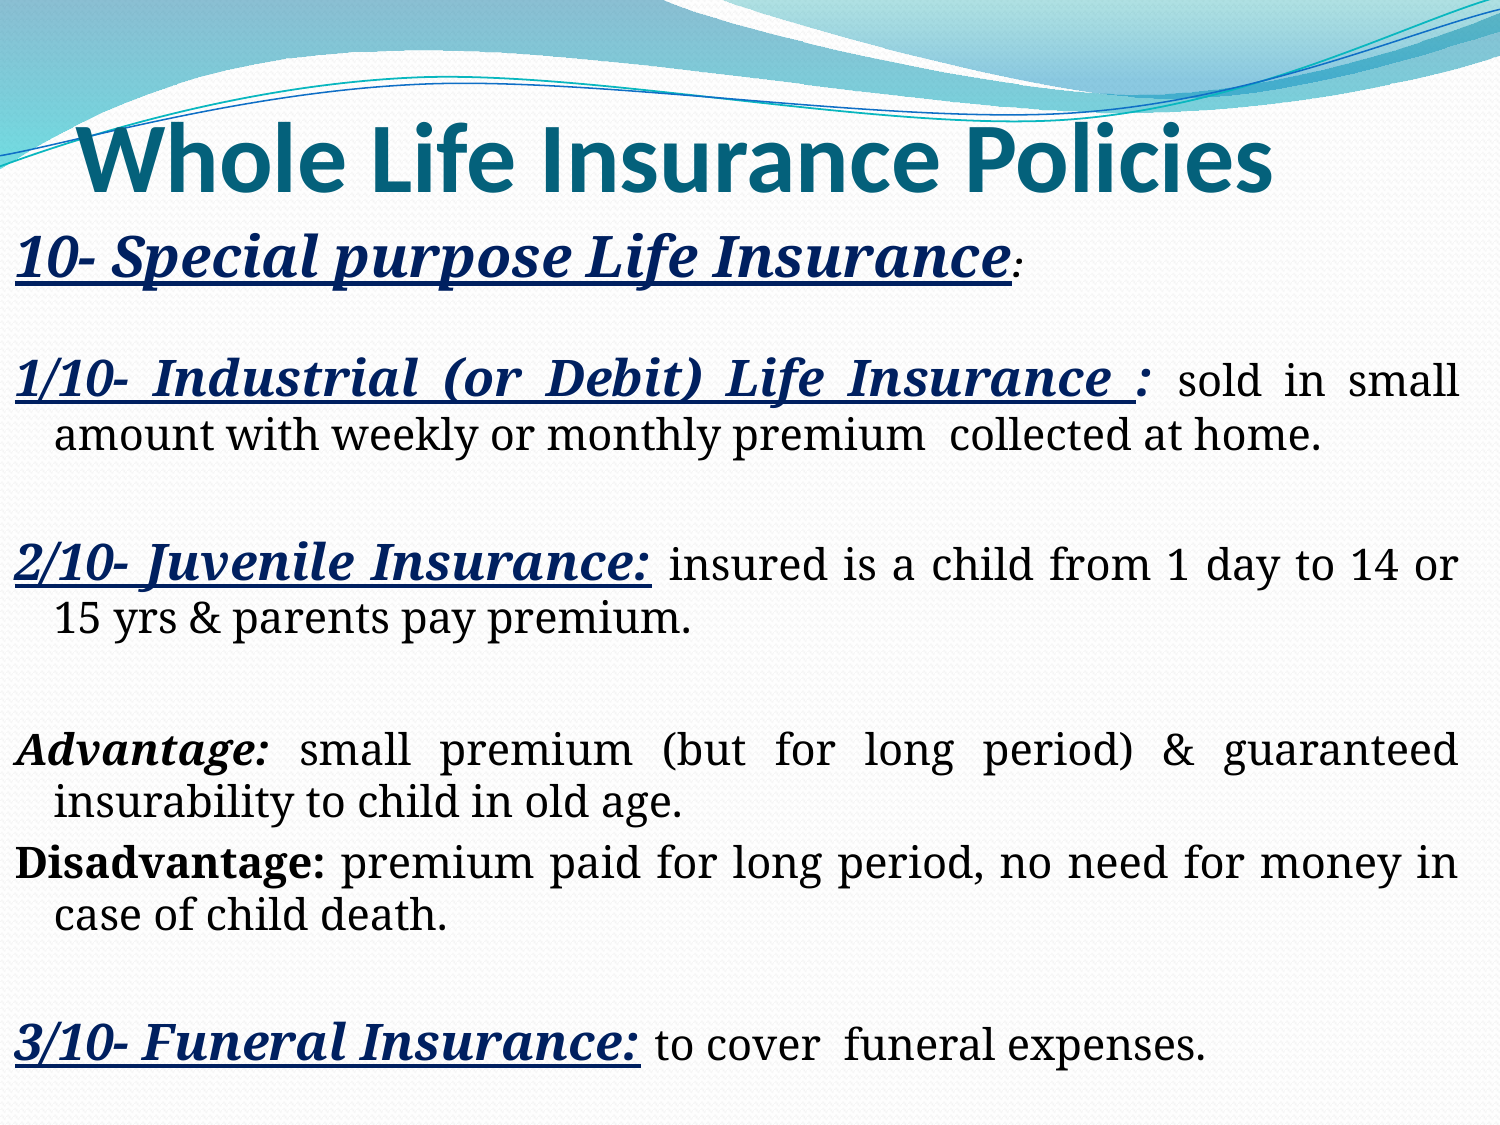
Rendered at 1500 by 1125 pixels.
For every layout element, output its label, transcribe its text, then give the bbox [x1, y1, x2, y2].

title Whole Life Insurance Policies [75, 37, 1425, 212]
list 10- Special purpose Life Insurance: 1/10- Industrial (or Debit) Life Insurance : sold in small amount with weekly or monthly premium collected at home. 2/10- Juvenile Insurance: insured is a child from 1 day to 14 or 15 yrs & parents pay premium. Advantage: small premium (but for long period) & guaranteed insurability to child in old age. Disadvantage: premium paid for long period, no need for money in case of child death. 3/10- Funeral Insurance: to cover funeral expenses. [0, 212, 1475, 1088]
